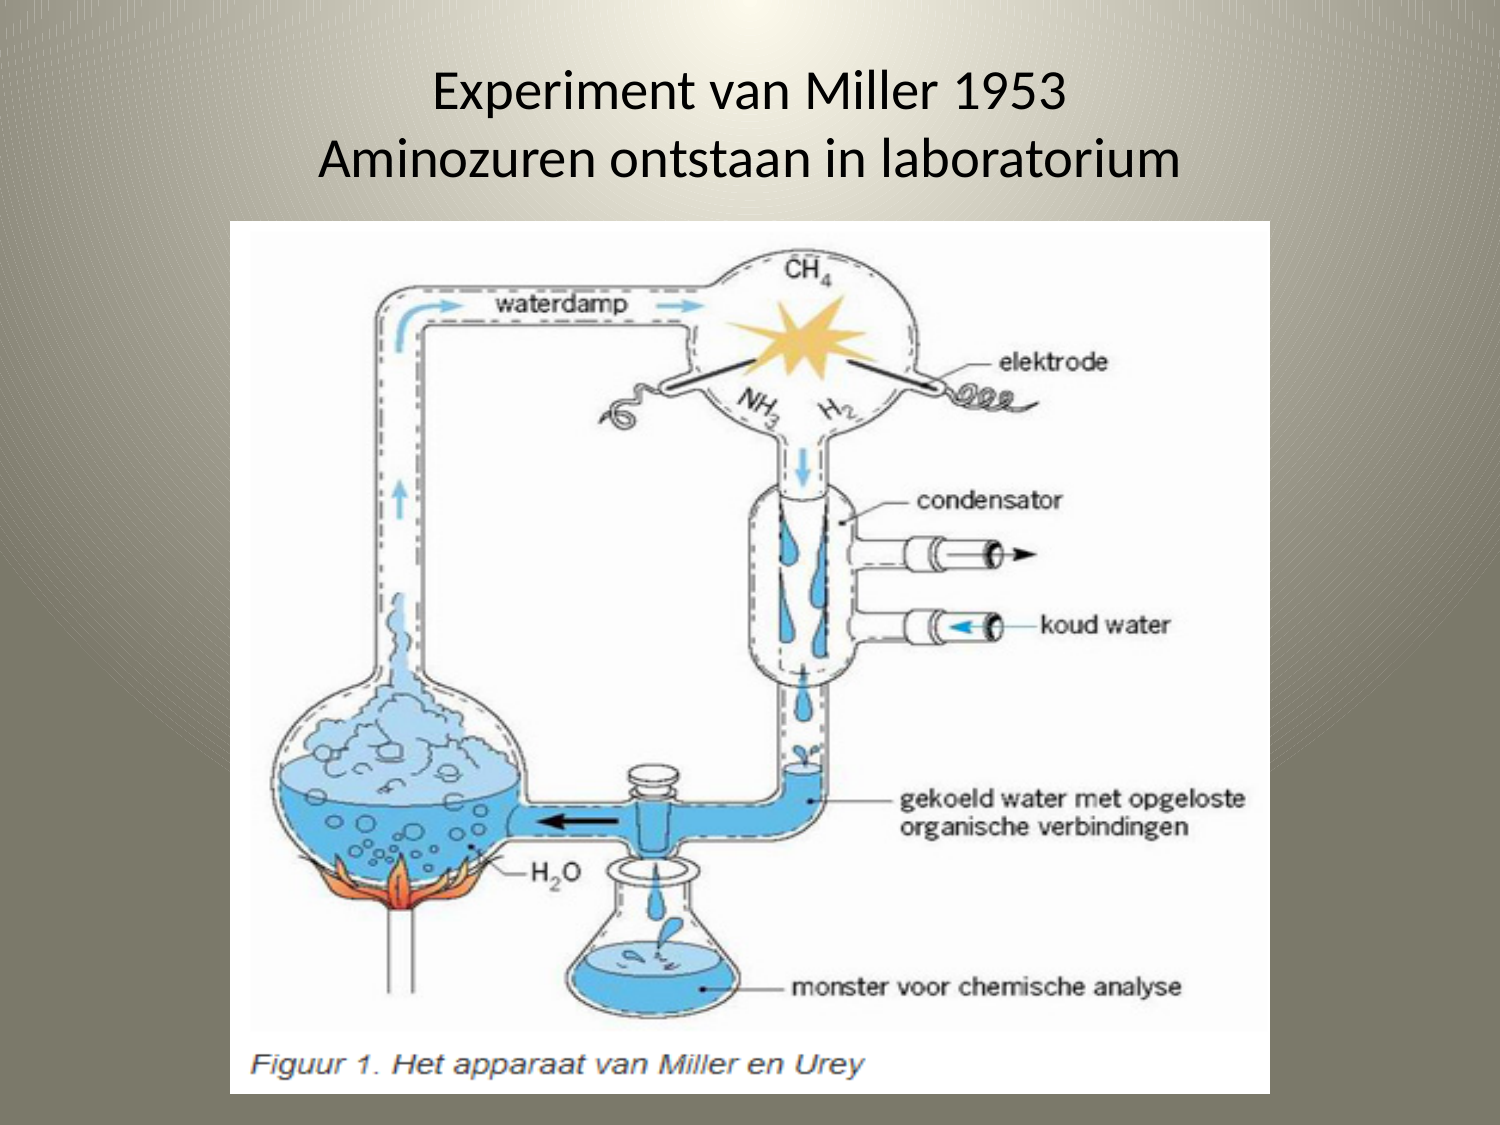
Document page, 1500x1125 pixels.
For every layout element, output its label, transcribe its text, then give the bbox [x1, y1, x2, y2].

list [229, 221, 1270, 1095]
title Experiment van Miller 1953 Aminozuren ontstaan in laboratorium [75, 45, 1425, 197]
